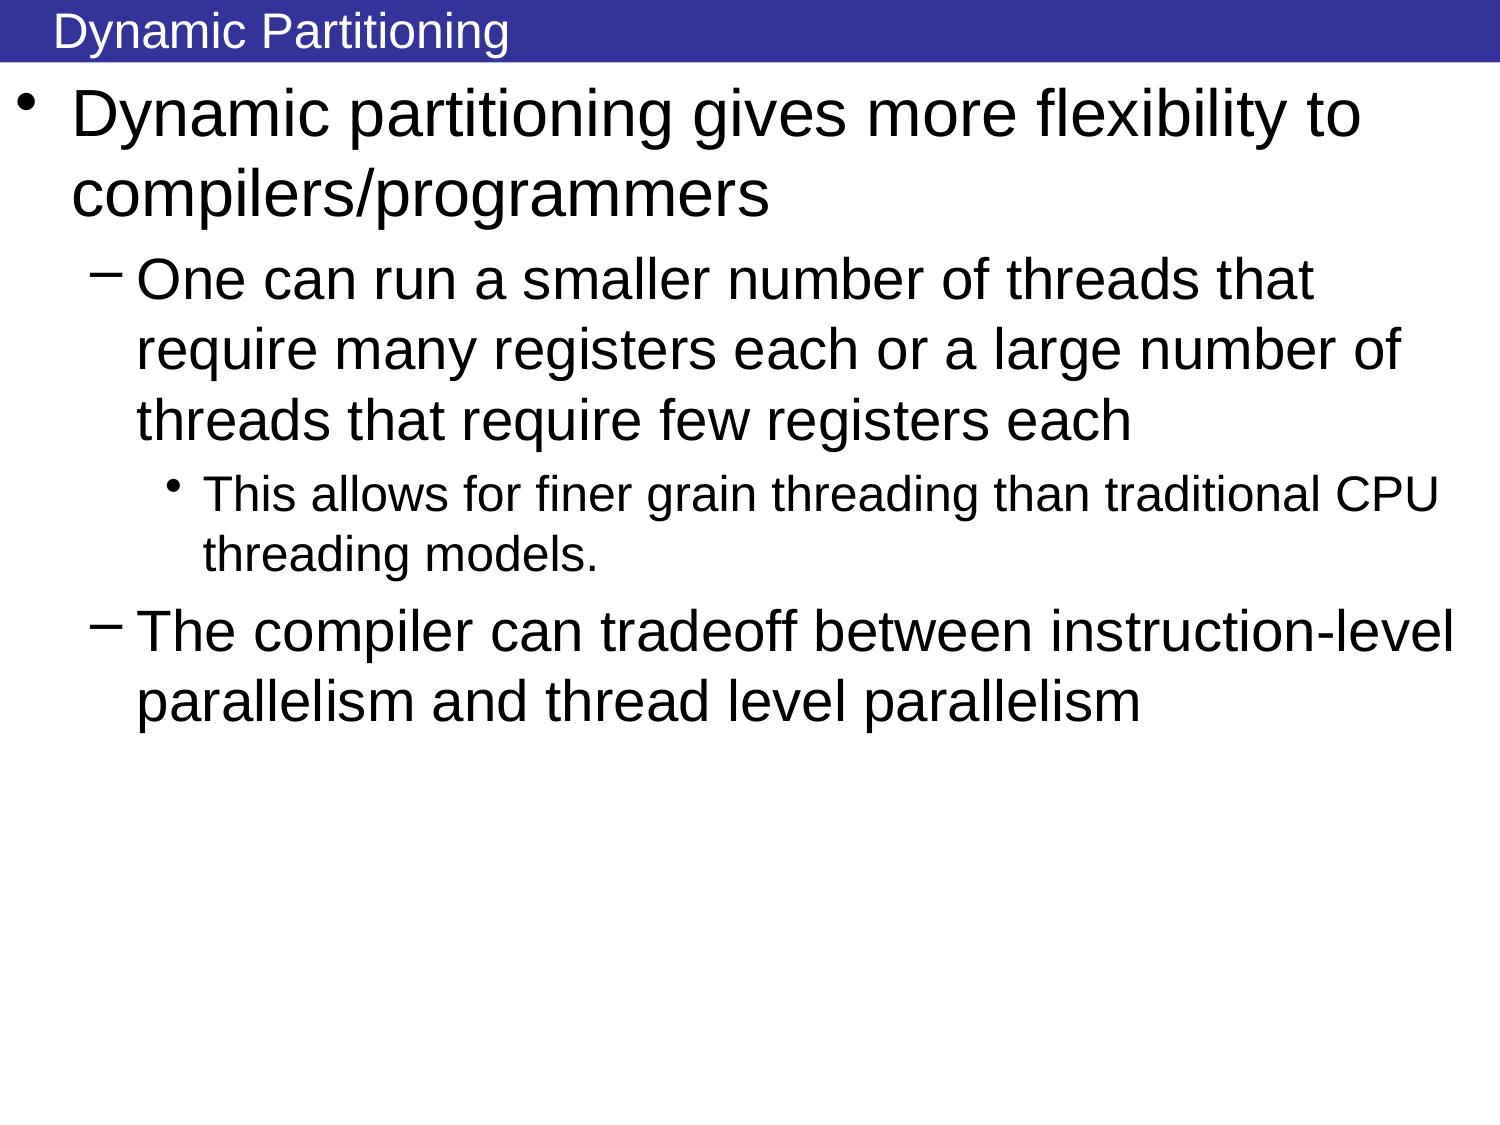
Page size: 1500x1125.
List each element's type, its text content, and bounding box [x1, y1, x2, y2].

list Dynamic partitioning gives more flexibility to compilers/programmers One can run a smaller number of threads that require many registers each or a large number of threads that require few registers each This allows for finer grain threading than traditional CPU threading models. The compiler can tradeoff between instruction-level parallelism and thread level parallelism [0, 62, 1500, 1125]
title Dynamic Partitioning [37, 7, 1426, 51]
